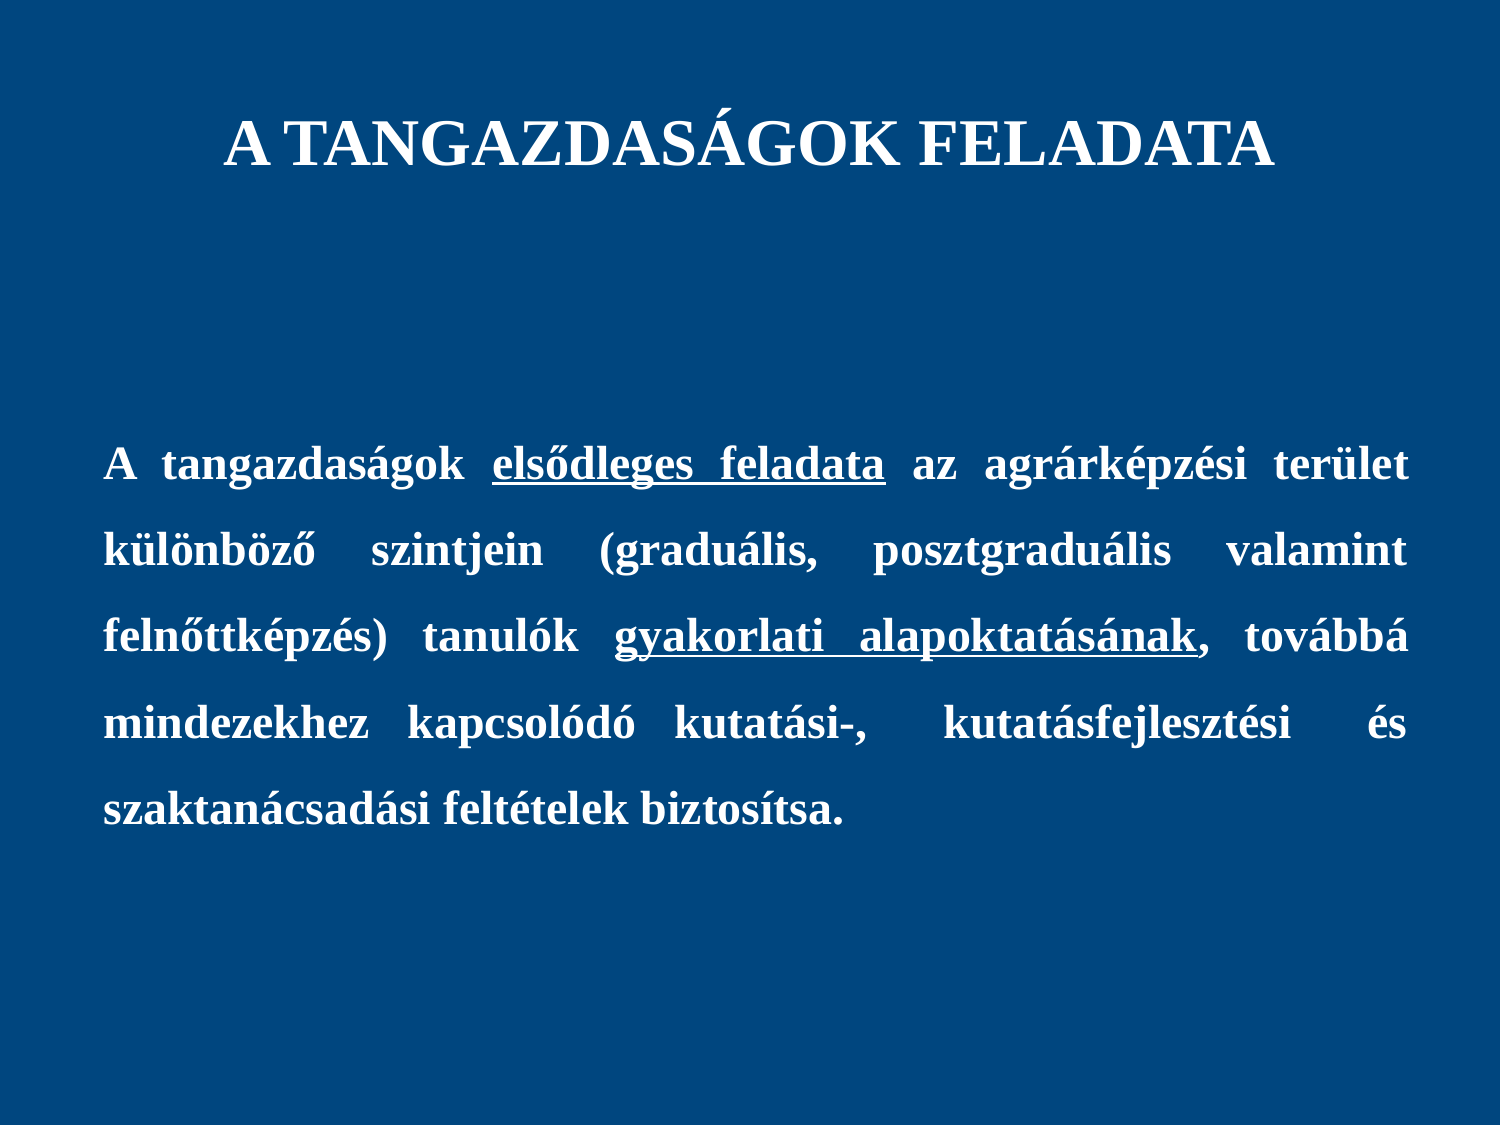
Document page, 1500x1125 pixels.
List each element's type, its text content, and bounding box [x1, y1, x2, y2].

title A TANGAZDASÁGOK FELADATA [75, 45, 1425, 233]
list A tangazdaságok elsődleges feladata az agrárképzési terület különböző szintjein (graduális, posztgraduális valamint felnőttképzés) tanulók gyakorlati alapoktatásának, továbbá mindezekhez kapcsolódó kutatási-, kutatásfejlesztési és szaktanácsadási feltételek biztosítsa. [88, 278, 1425, 858]
